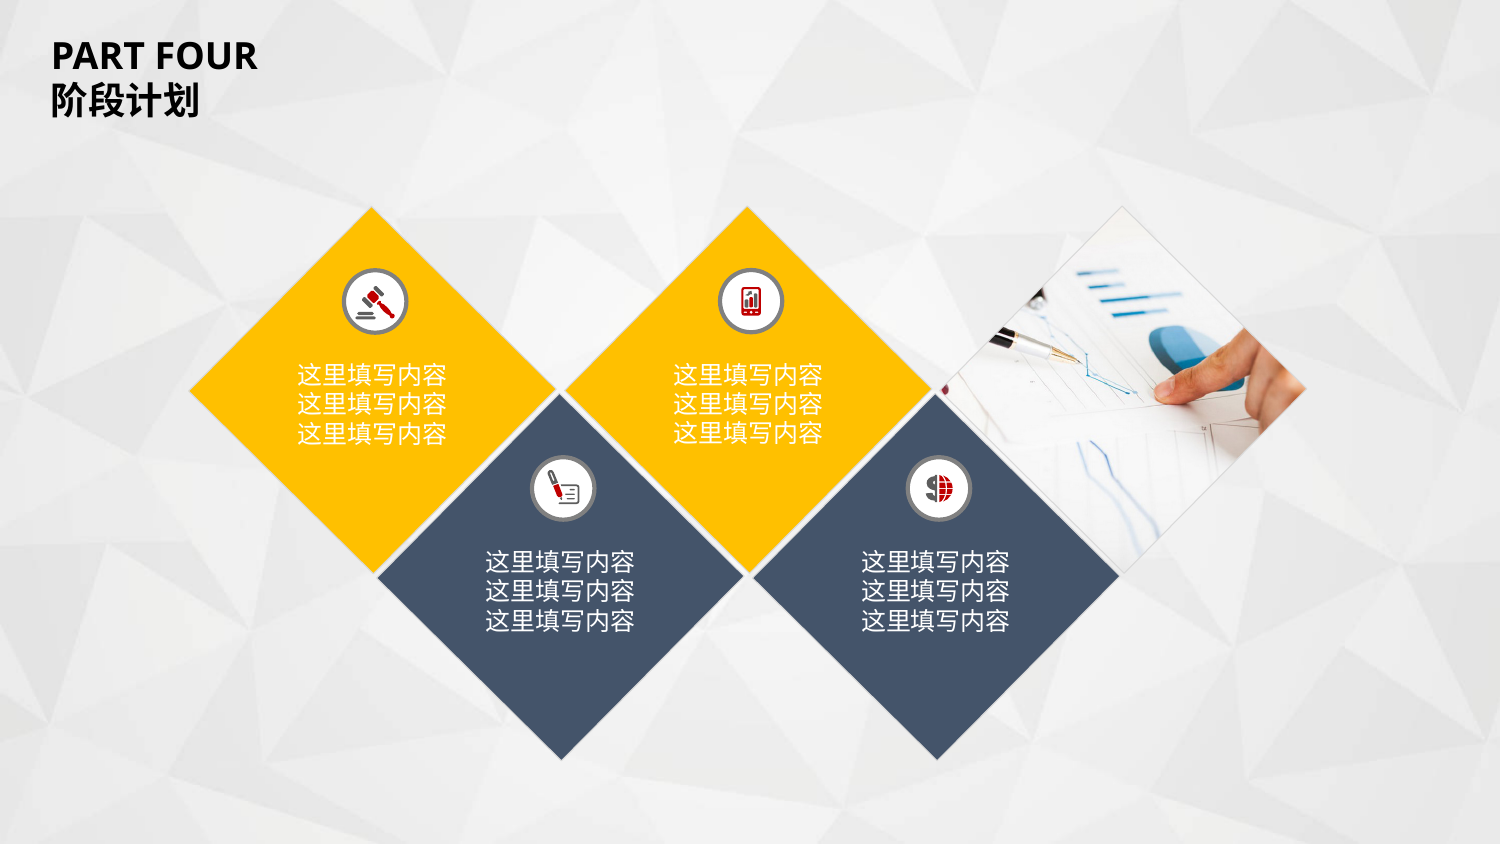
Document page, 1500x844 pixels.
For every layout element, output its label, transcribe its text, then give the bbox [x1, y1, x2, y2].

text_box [594, 259, 903, 520]
text_box [939, 205, 1307, 574]
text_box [218, 259, 527, 521]
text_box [406, 446, 715, 708]
text_box PART FOUR 阶段计划 [36, 24, 296, 130]
picture [0, 0, 1500, 844]
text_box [781, 446, 1091, 708]
